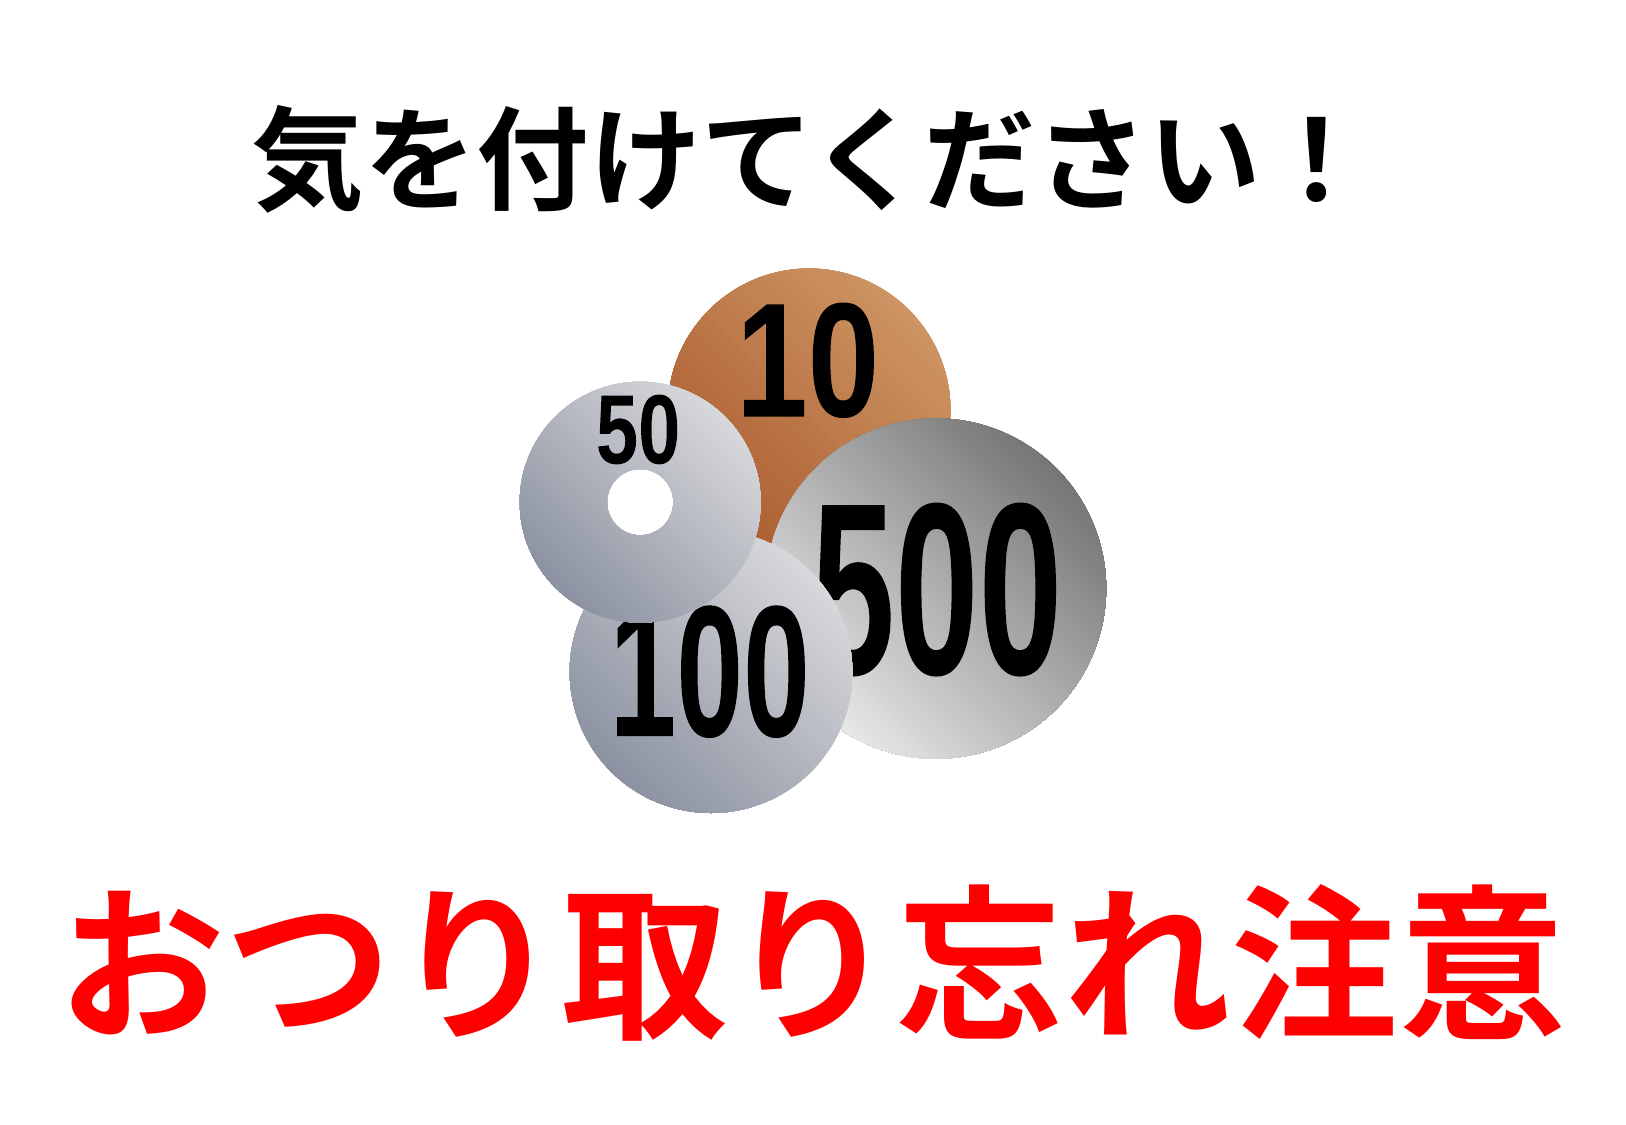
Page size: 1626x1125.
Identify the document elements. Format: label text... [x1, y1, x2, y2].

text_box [519, 268, 1107, 814]
text_box 気を付けてください！ [0, 81, 1625, 232]
text_box おつり取り忘れ注意 [0, 852, 1625, 1068]
